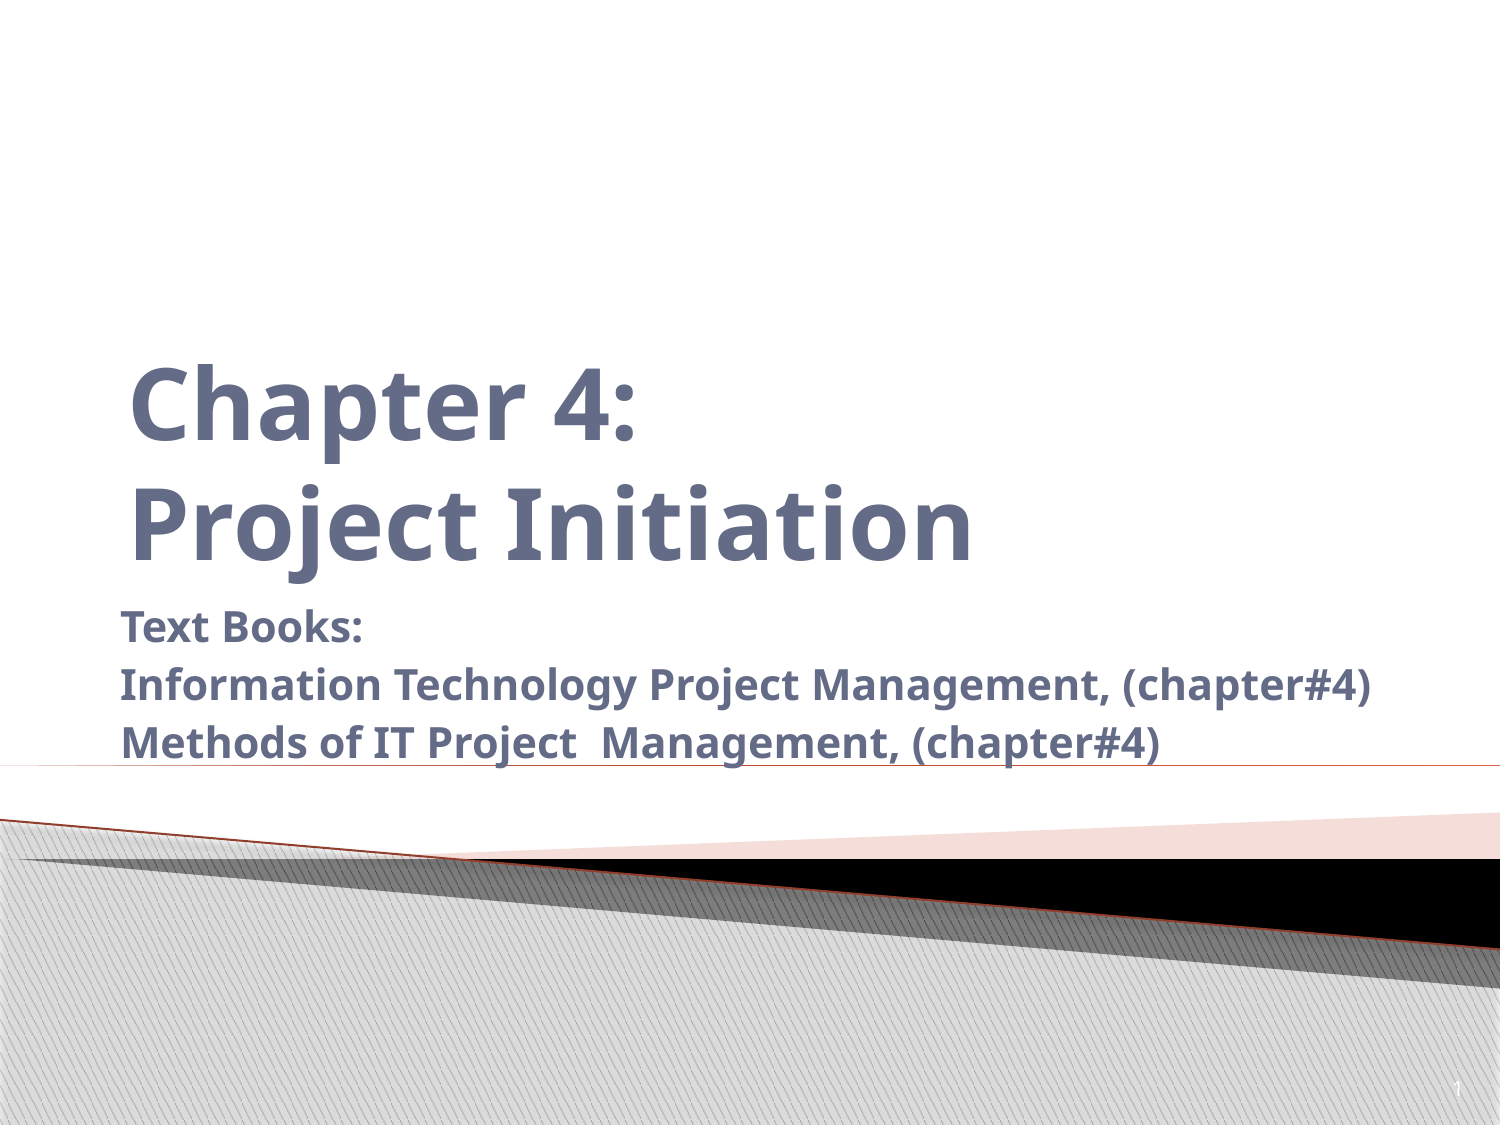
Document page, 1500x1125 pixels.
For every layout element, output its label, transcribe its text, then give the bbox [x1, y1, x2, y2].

picture [5, 859, 1500, 989]
title Chapter 4: Project Initiation [112, 287, 1388, 588]
subtitle Text Books: Information Technology Project Management, (chapter#4) Methods of IT Project Management, (chapter#4) [112, 592, 1388, 790]
slide_number 1 [1418, 1051, 1479, 1112]
